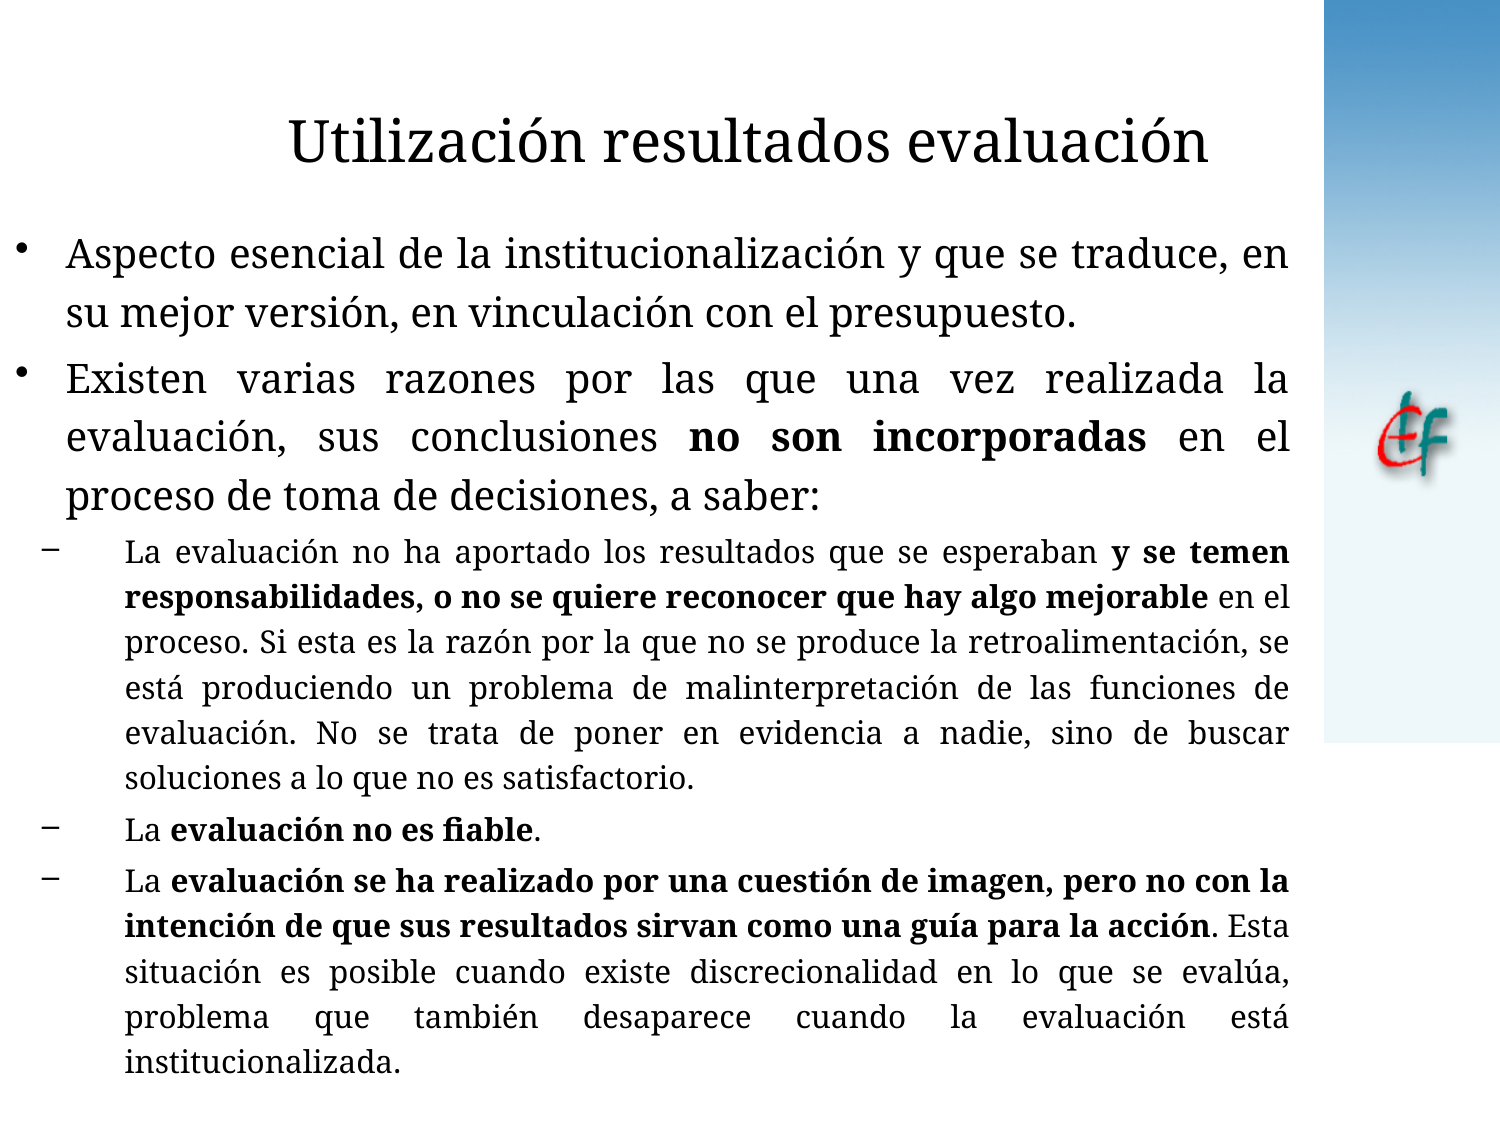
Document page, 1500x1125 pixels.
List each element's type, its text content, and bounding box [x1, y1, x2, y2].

title Utilización resultados evaluación [74, 44, 1318, 233]
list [1323, 0, 1500, 743]
list Aspecto esencial de la institucionalización y que se traduce, en su mejor versión, en vinculación con el presupuesto. Existen varias razones por las que una vez realizada la evaluación, sus conclusiones no son incorporadas en el proceso de toma de decisiones, a saber: La evaluación no ha aportado los resultados que se esperaban y se temen responsabilidades, o no se quiere reconocer que hay algo mejorable en el proceso. Si esta es la razón por la que no se produce la retroalimentación, se está produciendo un problema de malinterpretación de las funciones de evaluación. No se trata de poner en evidencia a nadie, sino de buscar soluciones a lo que no es satisfactorio. La evaluación no es fiable. La evaluación se ha realizado por una cuestión de imagen, pero no con la intención de que sus resultados sirvan como una guía para la acción. Esta situación es posible cuando existe discrecionalidad en lo que se evalúa, problema que también desaparece cuando la evaluación está institucionalizada. [0, 210, 1306, 1102]
